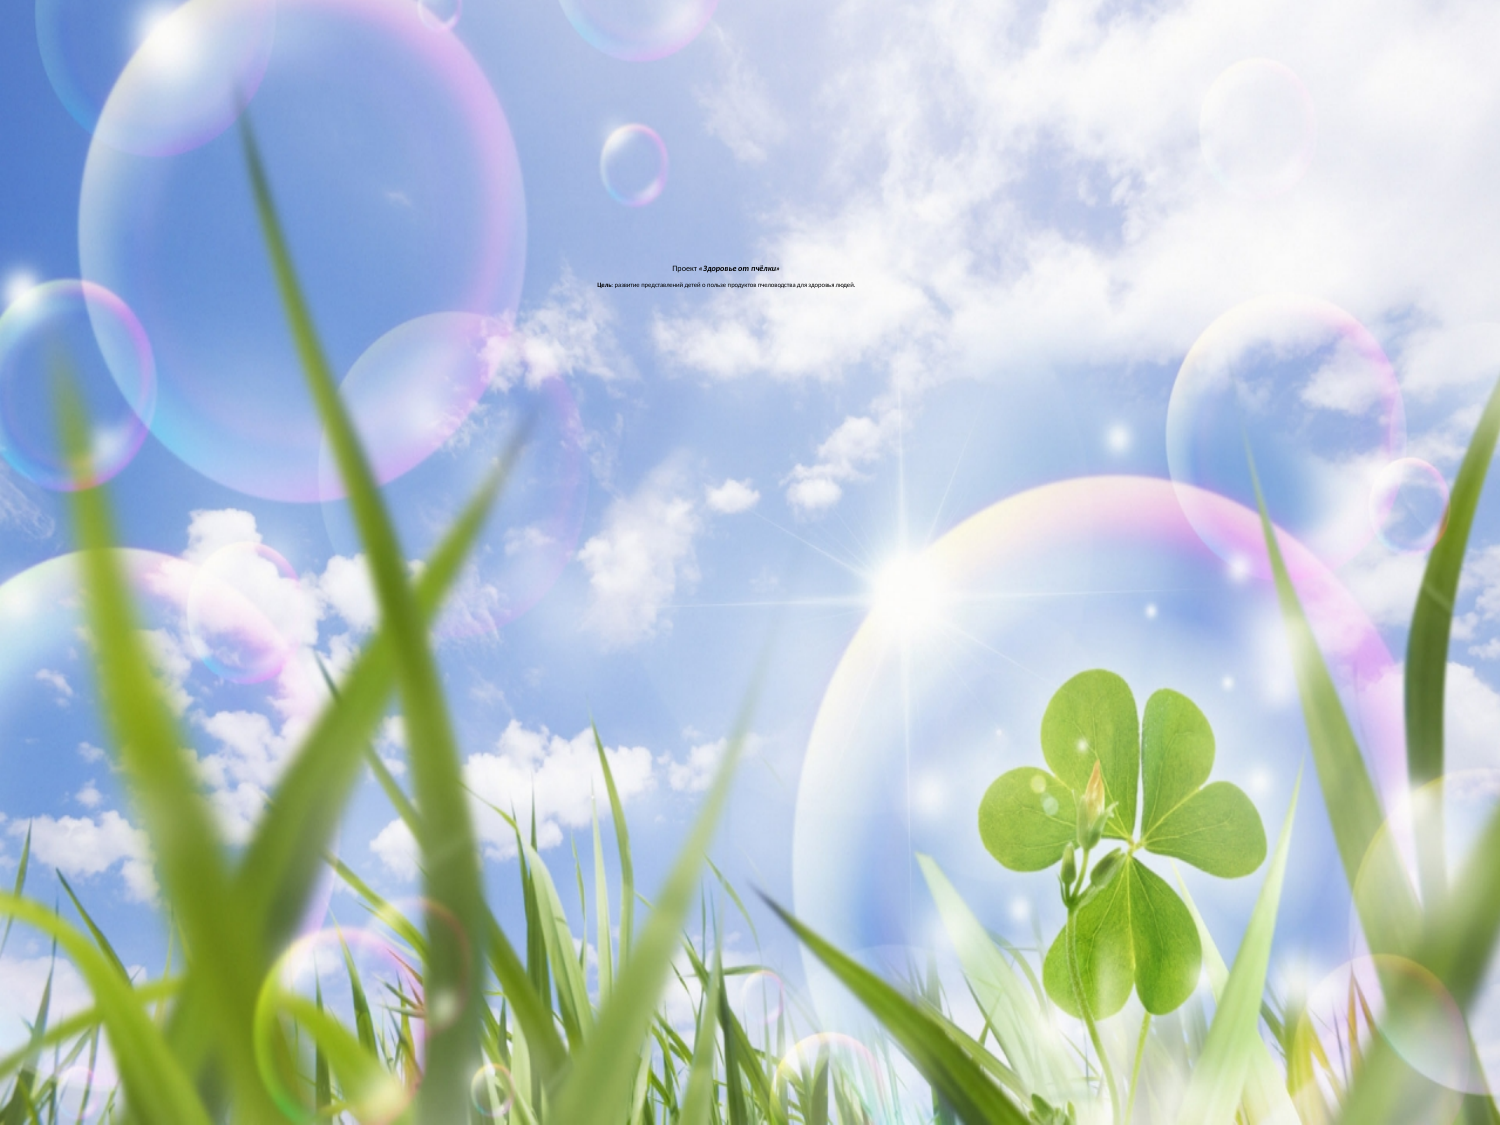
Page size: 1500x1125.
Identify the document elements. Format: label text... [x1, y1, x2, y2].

title Проект «Здоровье от пчёлки» Цель: развитие представлений детей о пользе продуктов пчеловодства для здоровья людей. [76, 30, 1376, 480]
picture [0, 0, 1500, 1125]
